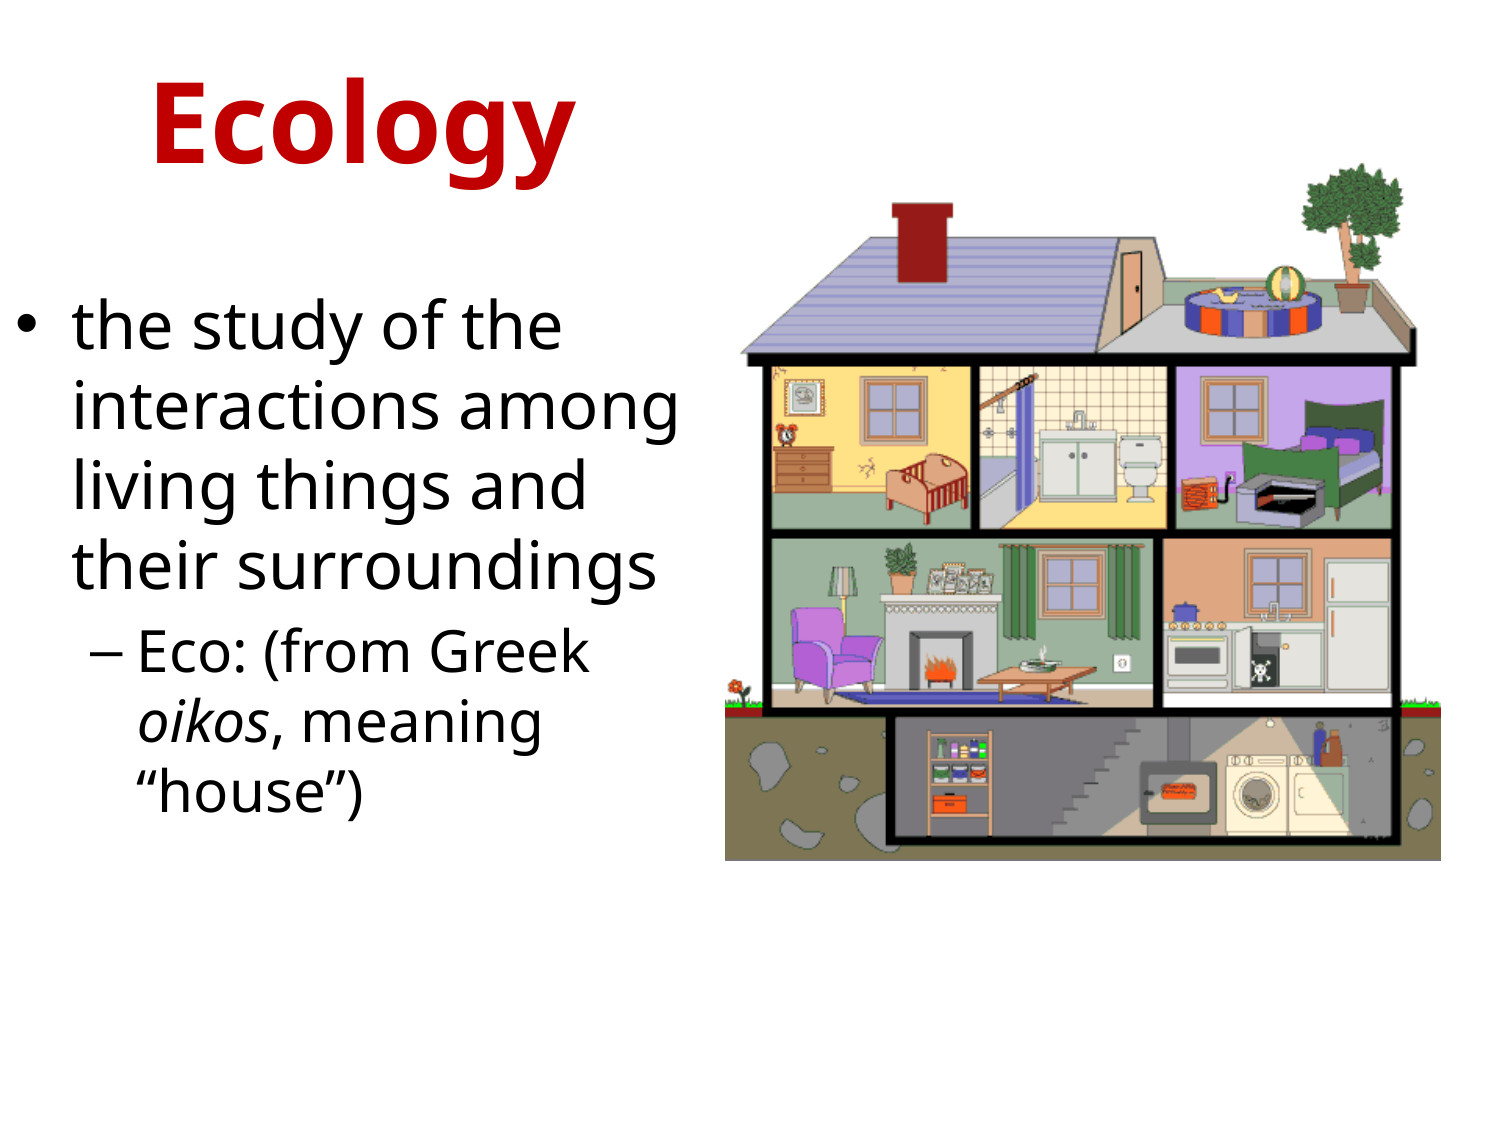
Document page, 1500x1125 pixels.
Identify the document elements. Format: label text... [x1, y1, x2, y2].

list the study of the interactions among living things and their surroundings Eco: (from Greek oikos, meaning “house”) [0, 275, 725, 1088]
picture [724, 162, 1441, 862]
title Ecology [75, 24, 650, 213]
